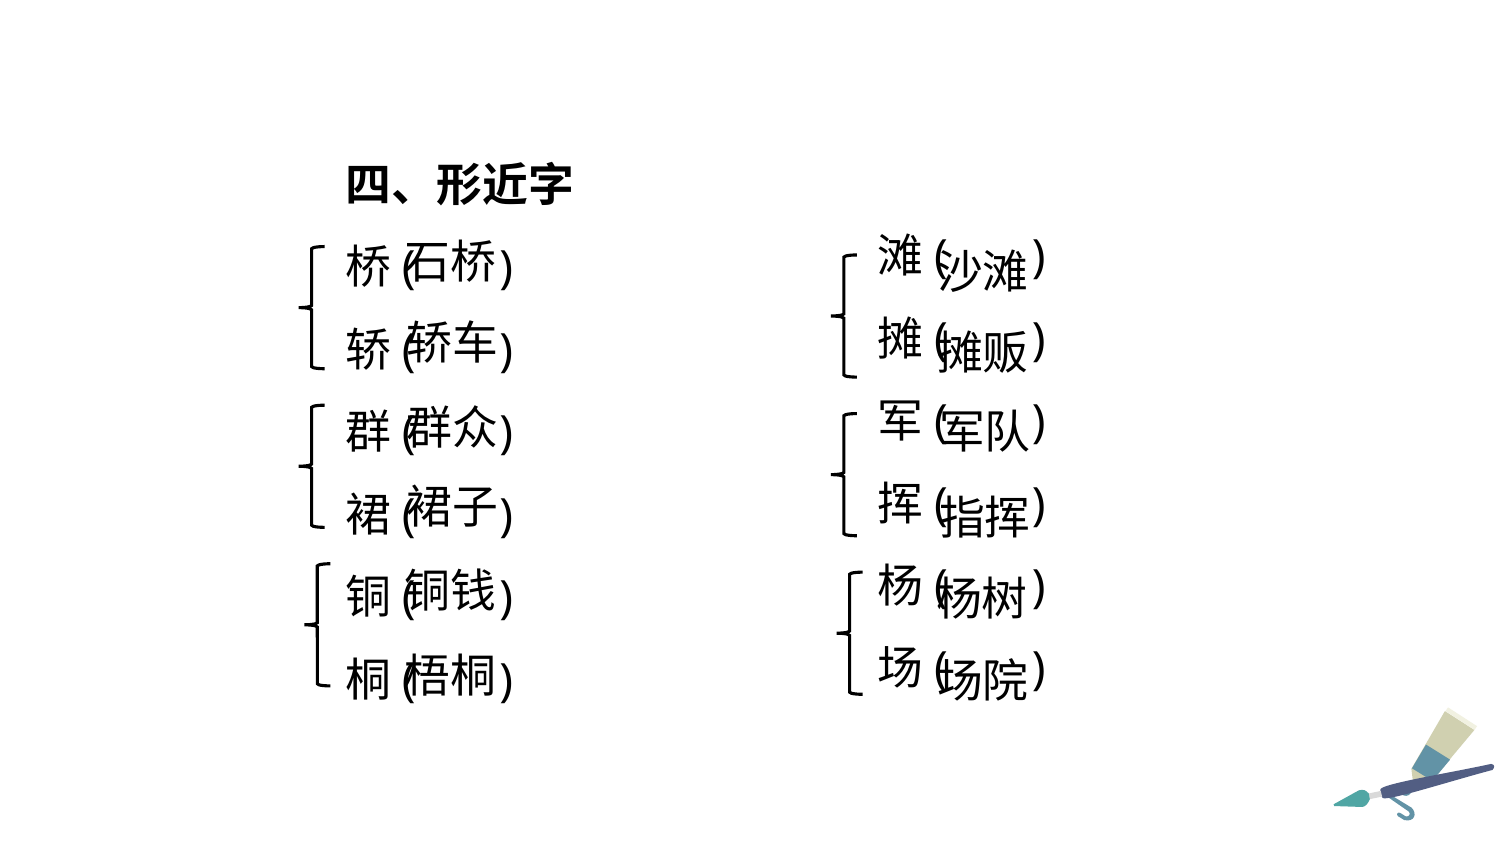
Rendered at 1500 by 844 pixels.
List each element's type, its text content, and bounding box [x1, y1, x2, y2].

text_box 沙滩 [922, 235, 1044, 306]
text_box [836, 571, 863, 695]
text_box 石桥 [389, 225, 511, 295]
text_box 滩( ) 摊( ) 军( ) 挥( ) 杨( ) 场( ) [862, 137, 1202, 702]
text_box [298, 246, 325, 370]
text_box 军队 [924, 395, 1046, 466]
text_box 铜钱 [389, 553, 511, 624]
text_box 指挥 [924, 481, 1046, 551]
text_box 群众 [391, 391, 514, 461]
text_box 四、形近字 桥( ) 轿( ) 群( ) 裙( ) 铜( ) 桐( ) [330, 120, 670, 713]
text_box 场院 [922, 643, 1044, 714]
text_box [304, 563, 331, 687]
text_box 摊贩 [922, 316, 1044, 386]
text_box 轿车 [391, 306, 514, 377]
text_box [830, 254, 857, 378]
text_box 梧桐 [389, 639, 511, 710]
text_box [830, 413, 857, 537]
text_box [1358, 708, 1481, 844]
text_box [298, 404, 325, 528]
text_box 裙子 [392, 470, 514, 540]
text_box 杨树 [921, 561, 1043, 632]
